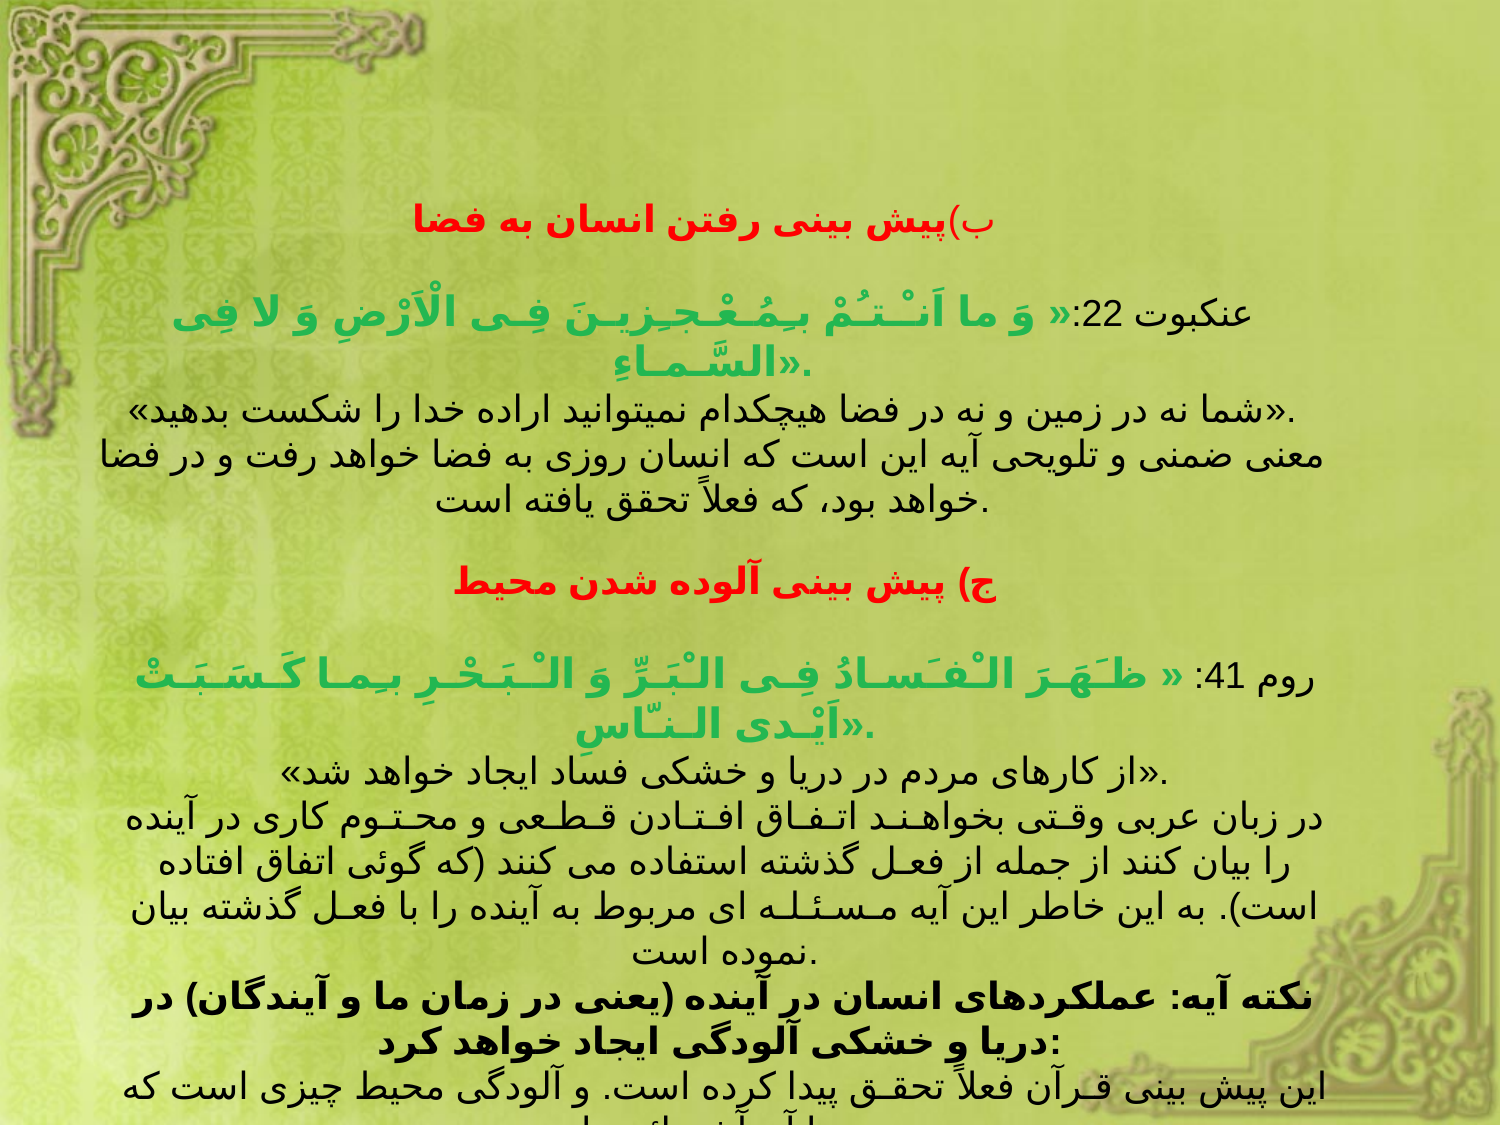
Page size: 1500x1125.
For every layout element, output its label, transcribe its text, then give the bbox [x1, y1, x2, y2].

text_box ج) پیش بینی آلوده شدن محیط روم 41: « ظـَهَـرَ الـْفـَسـادُ فِـی الـْبَـرِّ وَ الـْـبَـحْـرِ بـِمـا کَـسَـبَـتْ اَیْـدی الـنـّاسِ». «از کارهای مردم در دریا و خشکی فساد ایجاد خواهد شد». در زبان عربی وقـتی بخواهـنـد اتـفـاق افـتـادن قـطـعی و محـتـوم کاری در آینده را بیان کنند از جمله از فعـل گذشته استفاده می کنند (که گوئی اتفاق افتاده است). به این خاطر این آیه مـسـئـلـه ای مربوط به آینده را با فعـل گذشته بیان نموده است. نکته آیه: عملکردهای انسان در آینده (یعنی در زمان ما و آیندگان) در دریا و خشکی آلودگی ایجاد خواهد کرد: این پیش بینی قـرآن فعلاً تحقـق پیدا کرده است. و آلودگی محیط چیزی است که هـمـه با آن آشـنـائی داریم [99, 549, 1350, 1125]
picture [0, 0, 1500, 1125]
text_box ب)پیش بینی رفتن انسان به فضا عنکبوت 22:« وَ ما اَنـْـتـُمْ بـِمُـعْـجـِزیـنَ فِـی الْاَرْضِ وَ لا فِی السَّـمـاءِ». «شما نه در زمین و نه در فضا هیچکدام نمیتوانید اراده خدا را شکست بدهید». معنی ضمنی و تلویحی آیه این است که انسان روزی به فضا خواهد رفت و در فضا خواهد بود، که فعلاً تحقق یافته است. [74, 187, 1350, 663]
